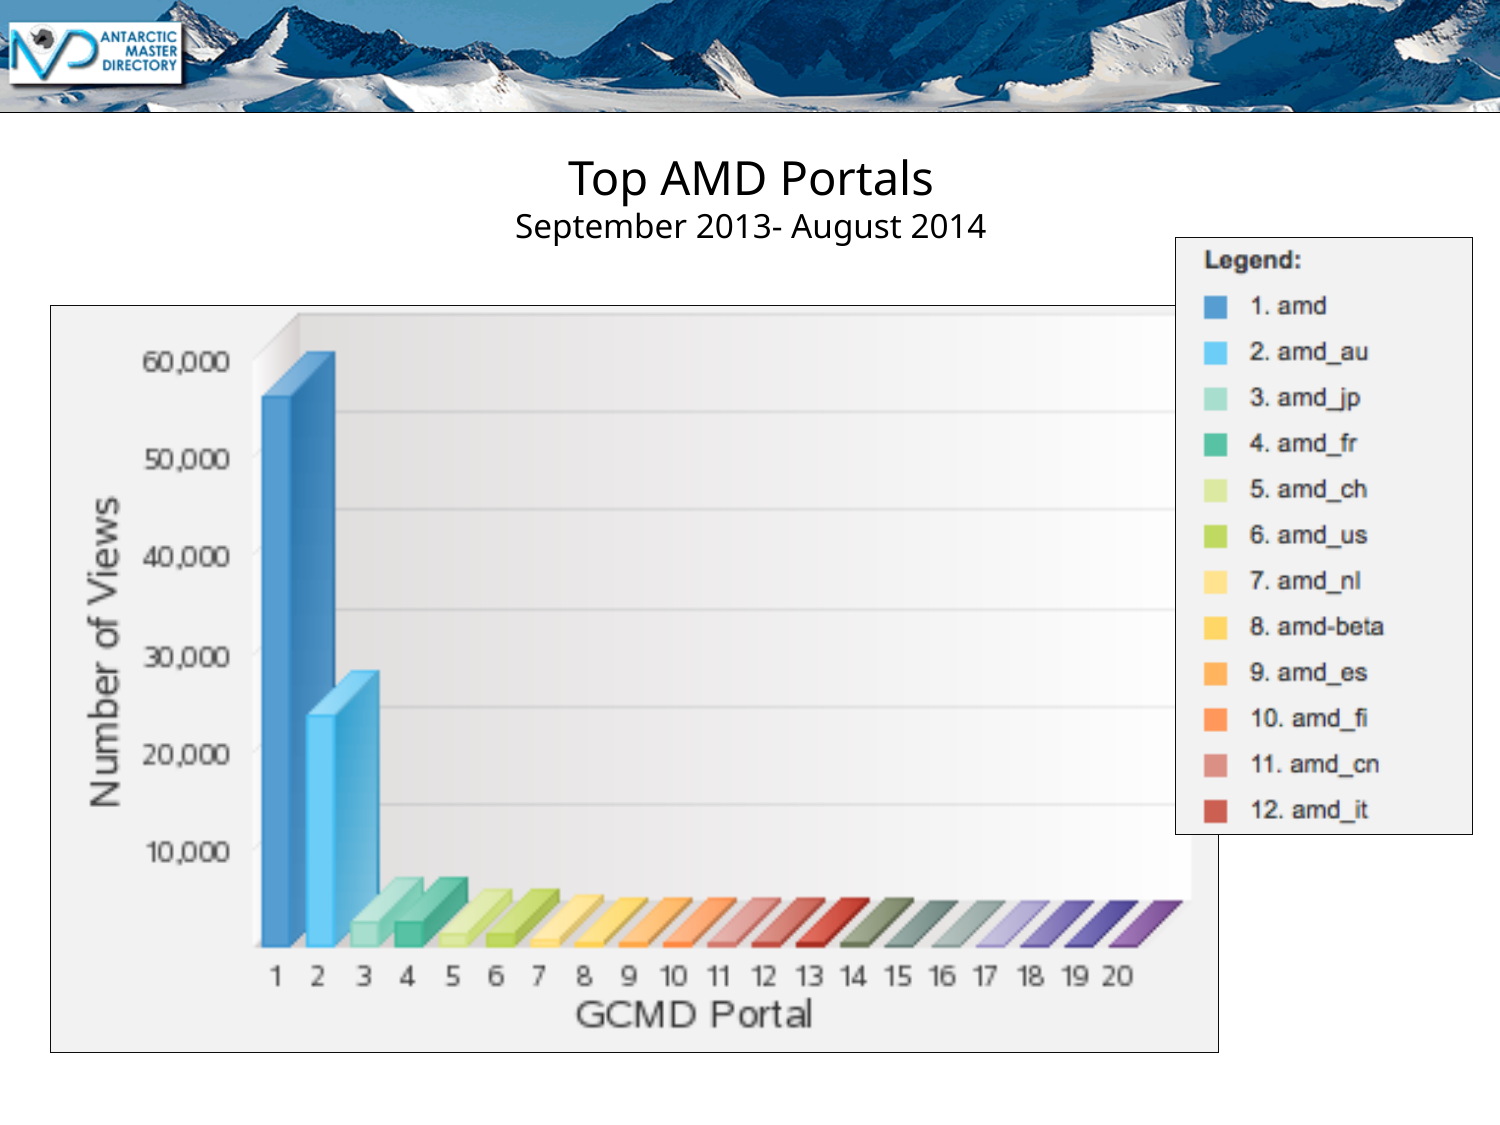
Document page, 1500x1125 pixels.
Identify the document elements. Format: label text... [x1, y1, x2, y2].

picture [49, 237, 1474, 1053]
picture [0, 0, 1500, 112]
text_box Top AMD Portals September 2013- August 2014 [233, 108, 1269, 285]
